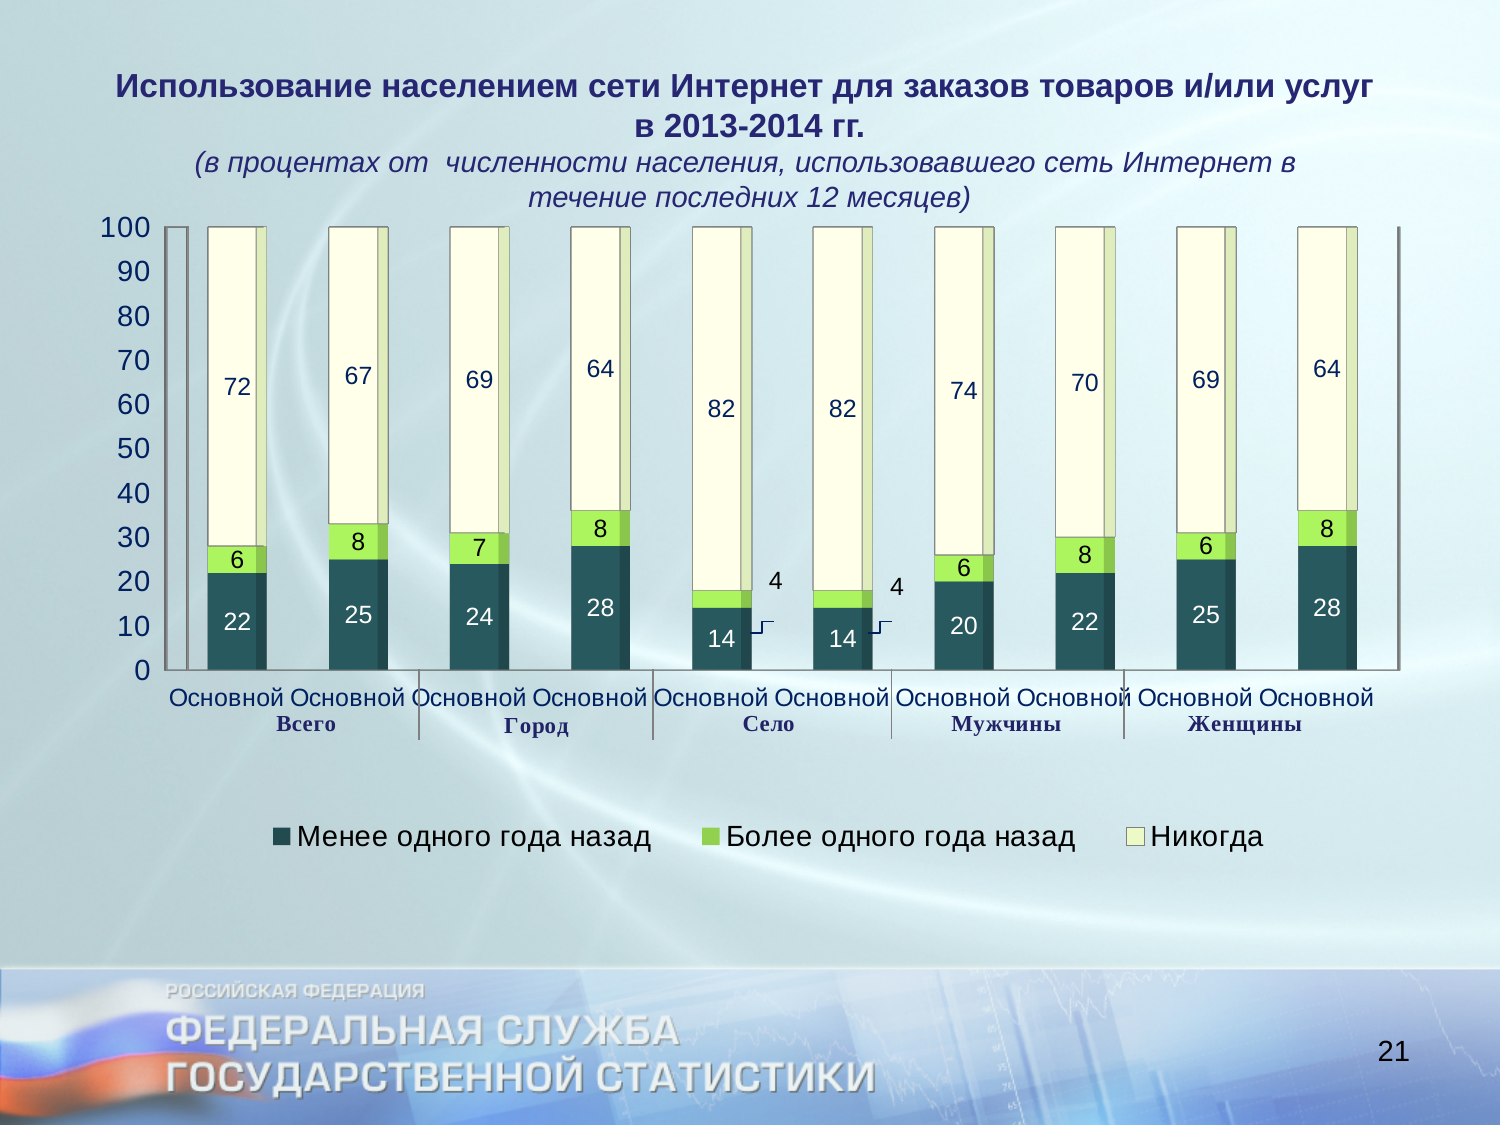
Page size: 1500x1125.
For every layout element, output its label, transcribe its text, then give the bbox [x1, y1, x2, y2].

chart [76, 196, 1424, 882]
picture [0, 0, 1500, 1125]
title Использование населением сети Интернет для заказов товаров и/или услуг в 2013-2014 гг. (в процентах от численности населения, использовавшего сеть Интернет в течение последних 12 месяцев) [75, 45, 1425, 197]
text_box [100, 890, 1359, 1093]
slide_number 21 [1074, 1024, 1425, 1103]
